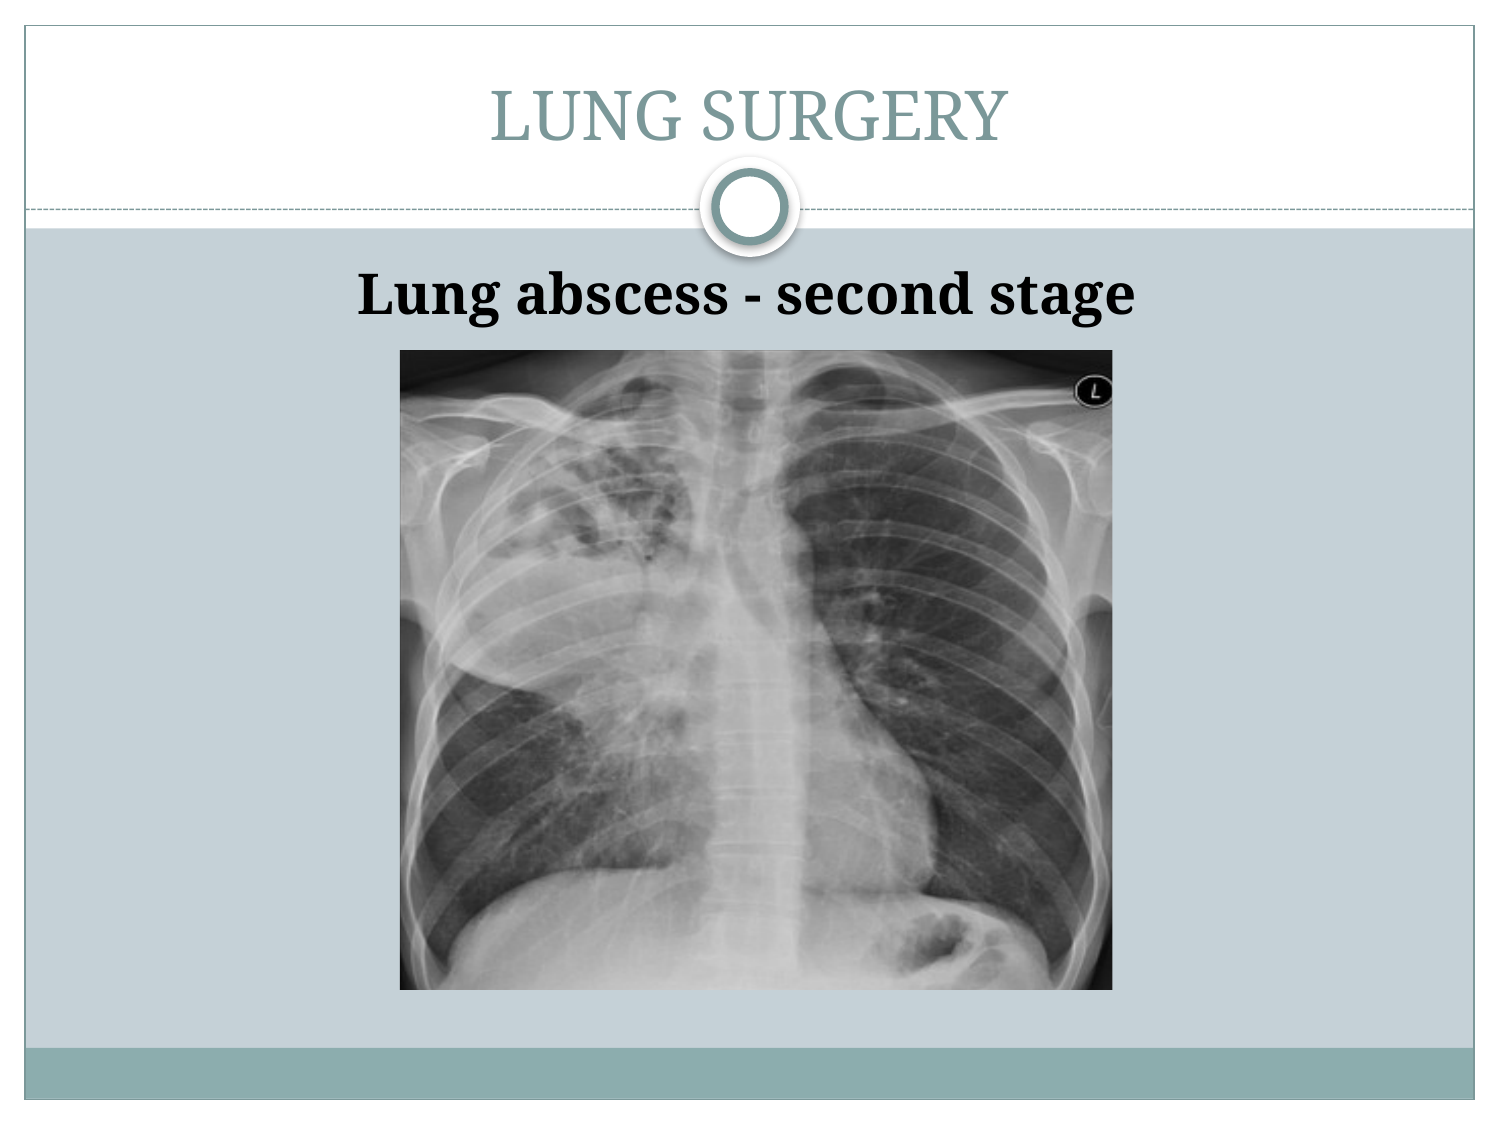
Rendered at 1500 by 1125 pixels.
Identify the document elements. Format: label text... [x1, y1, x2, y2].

list Lung abscess - second stage [49, 250, 1445, 1001]
picture [399, 349, 1113, 990]
title LUNG SURGERY [49, 37, 1450, 162]
